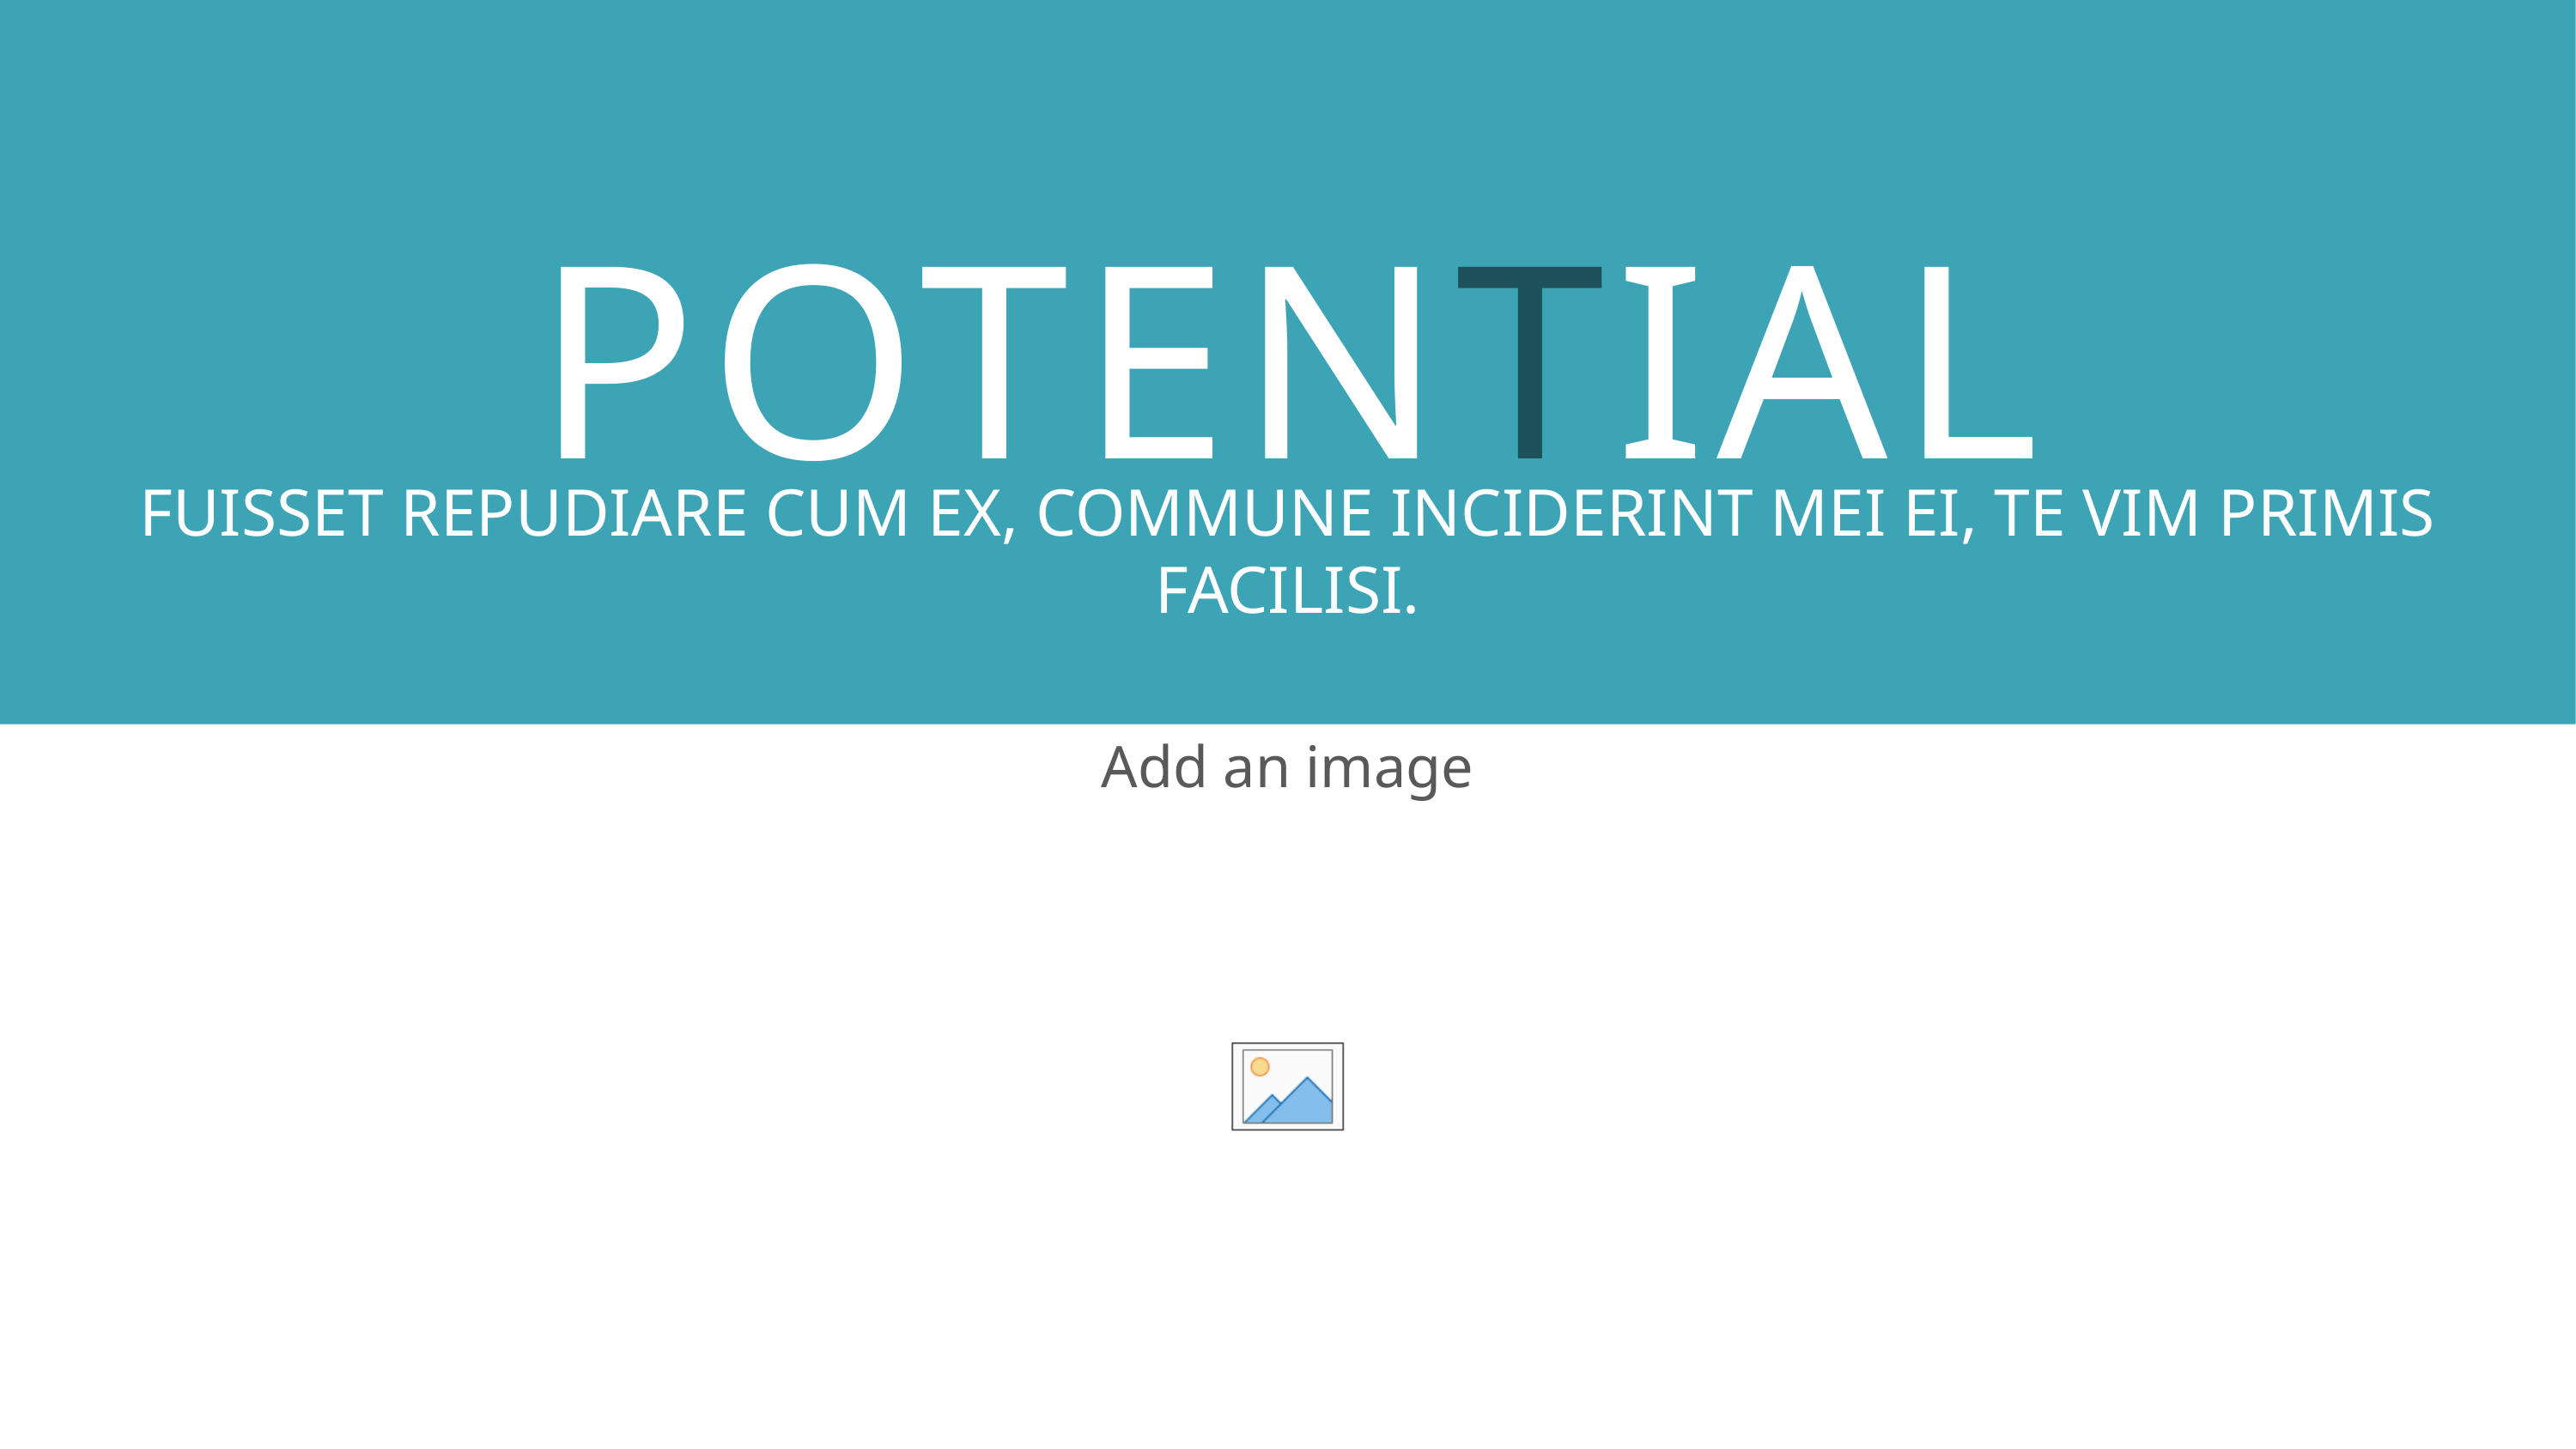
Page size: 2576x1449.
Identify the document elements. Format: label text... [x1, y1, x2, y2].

list POTENTIAL [102, 173, 2474, 479]
picture [0, 724, 2576, 1449]
list FUISSET REPUDIARE CUM EX, COMMUNE INCIDERINT MEI EI, TE VIM PRIMIS FACILISI. [102, 479, 2474, 620]
